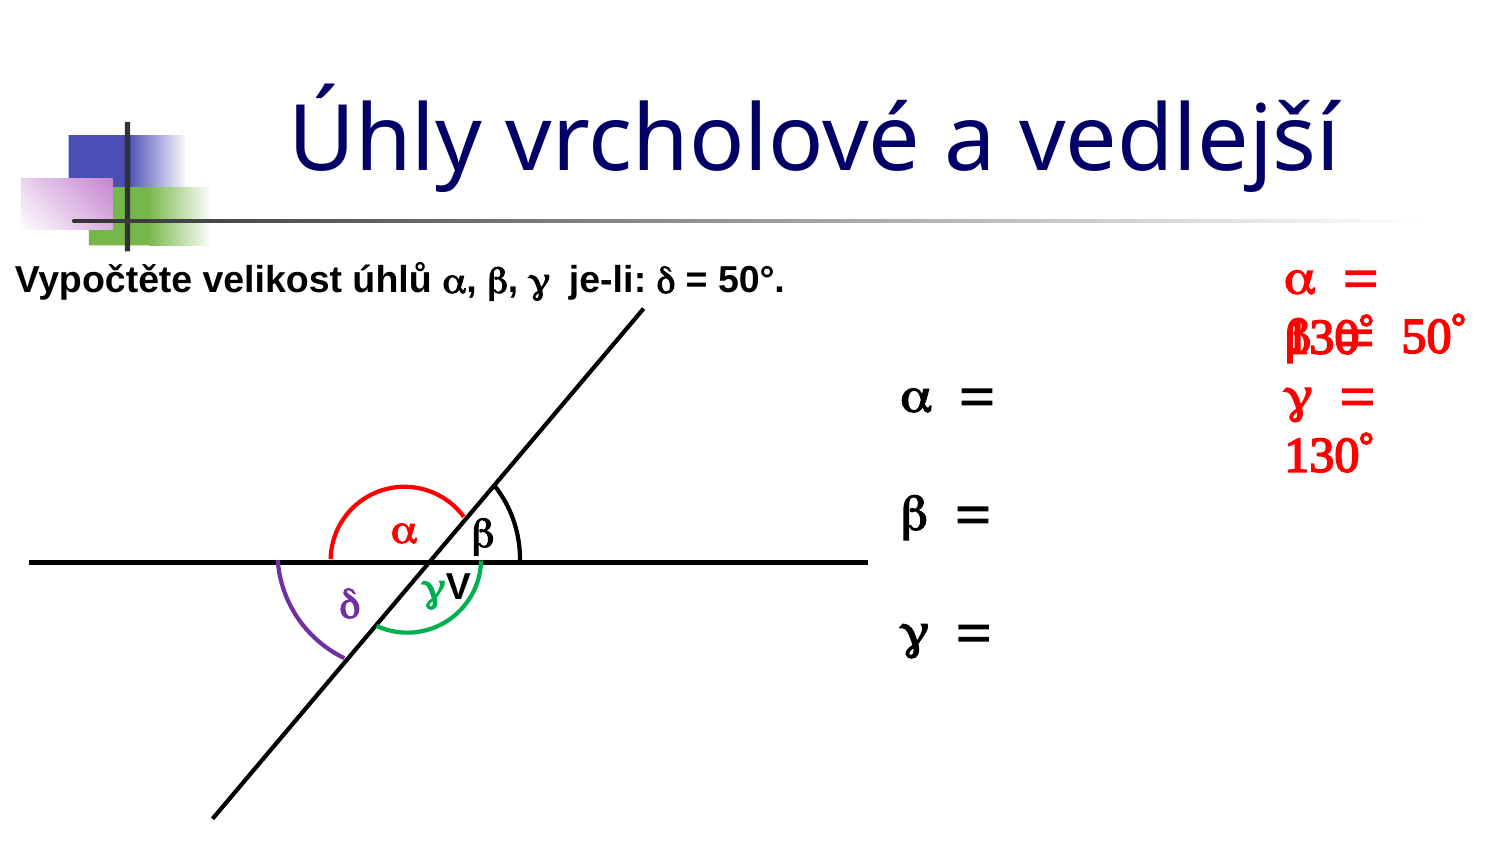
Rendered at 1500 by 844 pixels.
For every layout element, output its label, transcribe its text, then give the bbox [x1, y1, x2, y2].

title Úhly vrcholové a vedlejší [129, 79, 1500, 189]
text_box a = [885, 354, 1099, 429]
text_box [212, 308, 644, 820]
text_box g = [885, 590, 1099, 666]
text_box a = 130° [1269, 236, 1483, 295]
text_box b = 50° [1269, 295, 1483, 354]
text_box b = [885, 472, 1099, 548]
text_box g = 130° [1269, 354, 1483, 489]
text_box Vypočtěte velikost úhlů a, b, g je-li: d = 50°. [0, 247, 918, 308]
